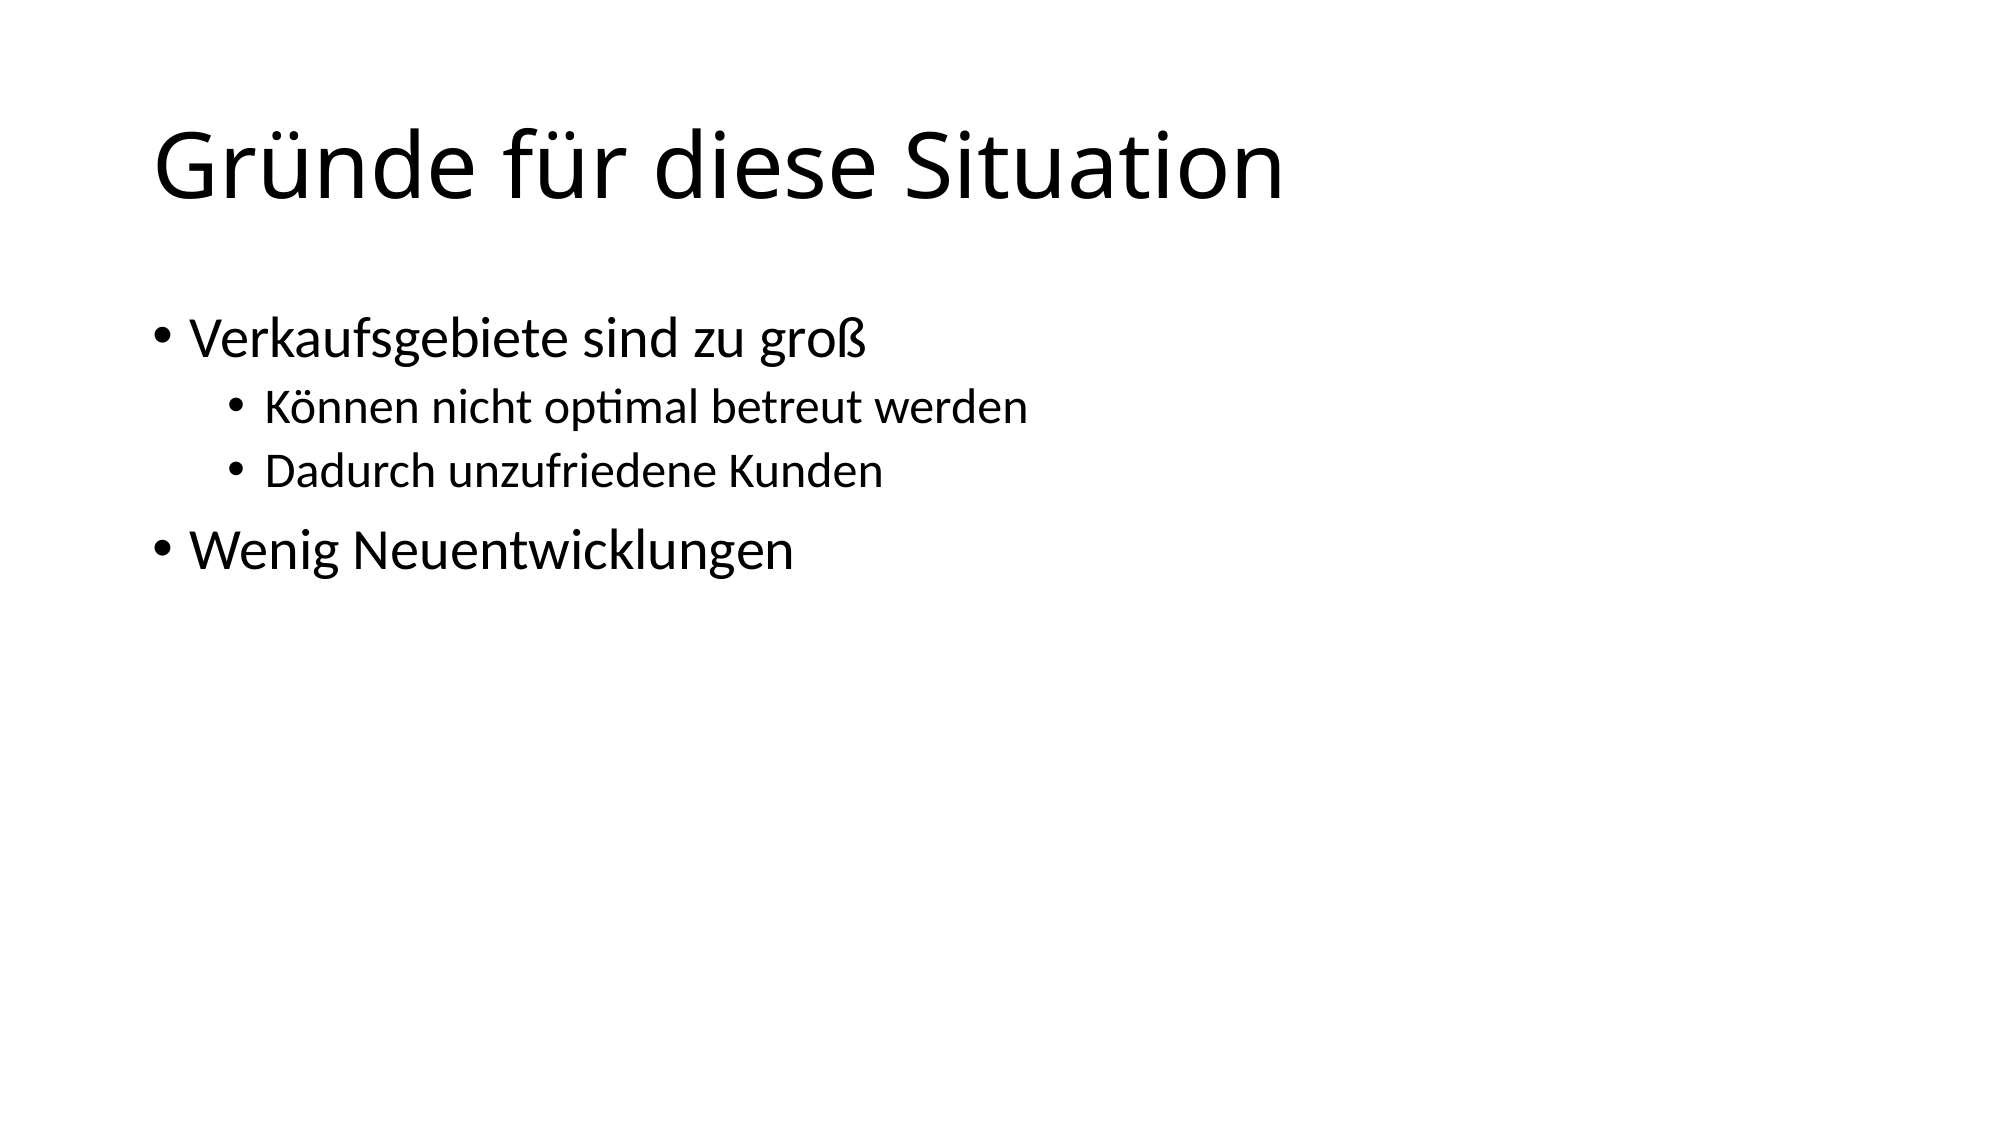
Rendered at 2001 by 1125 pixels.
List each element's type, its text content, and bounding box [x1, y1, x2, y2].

list Verkaufsgebiete sind zu groß Können nicht optimal betreut werden Dadurch unzufriedene Kunden Wenig Neuentwicklungen [137, 299, 1863, 1014]
title Gründe für diese Situation [137, 59, 1863, 278]
